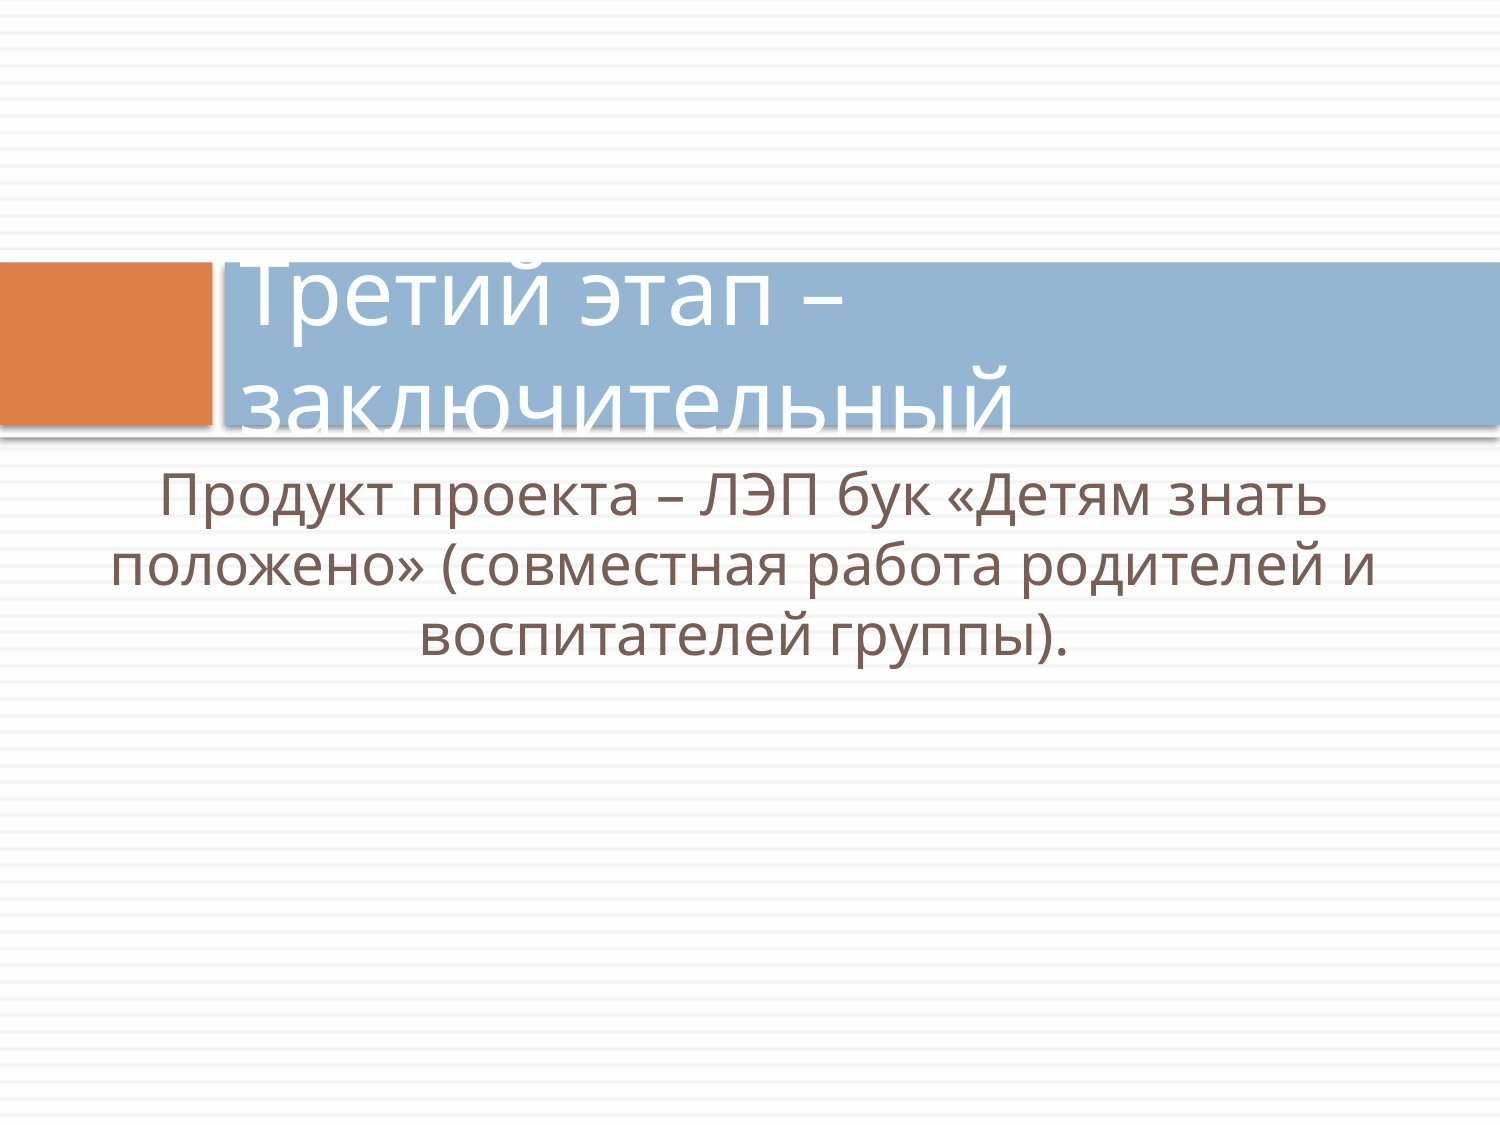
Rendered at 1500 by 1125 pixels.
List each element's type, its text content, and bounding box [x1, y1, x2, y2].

list Продукт проекта – ЛЭП бук «Детям знать положено» (совместная работа родителей и воспитателей группы). [17, 450, 1471, 823]
title Третий этап – заключительный [225, 262, 1475, 425]
